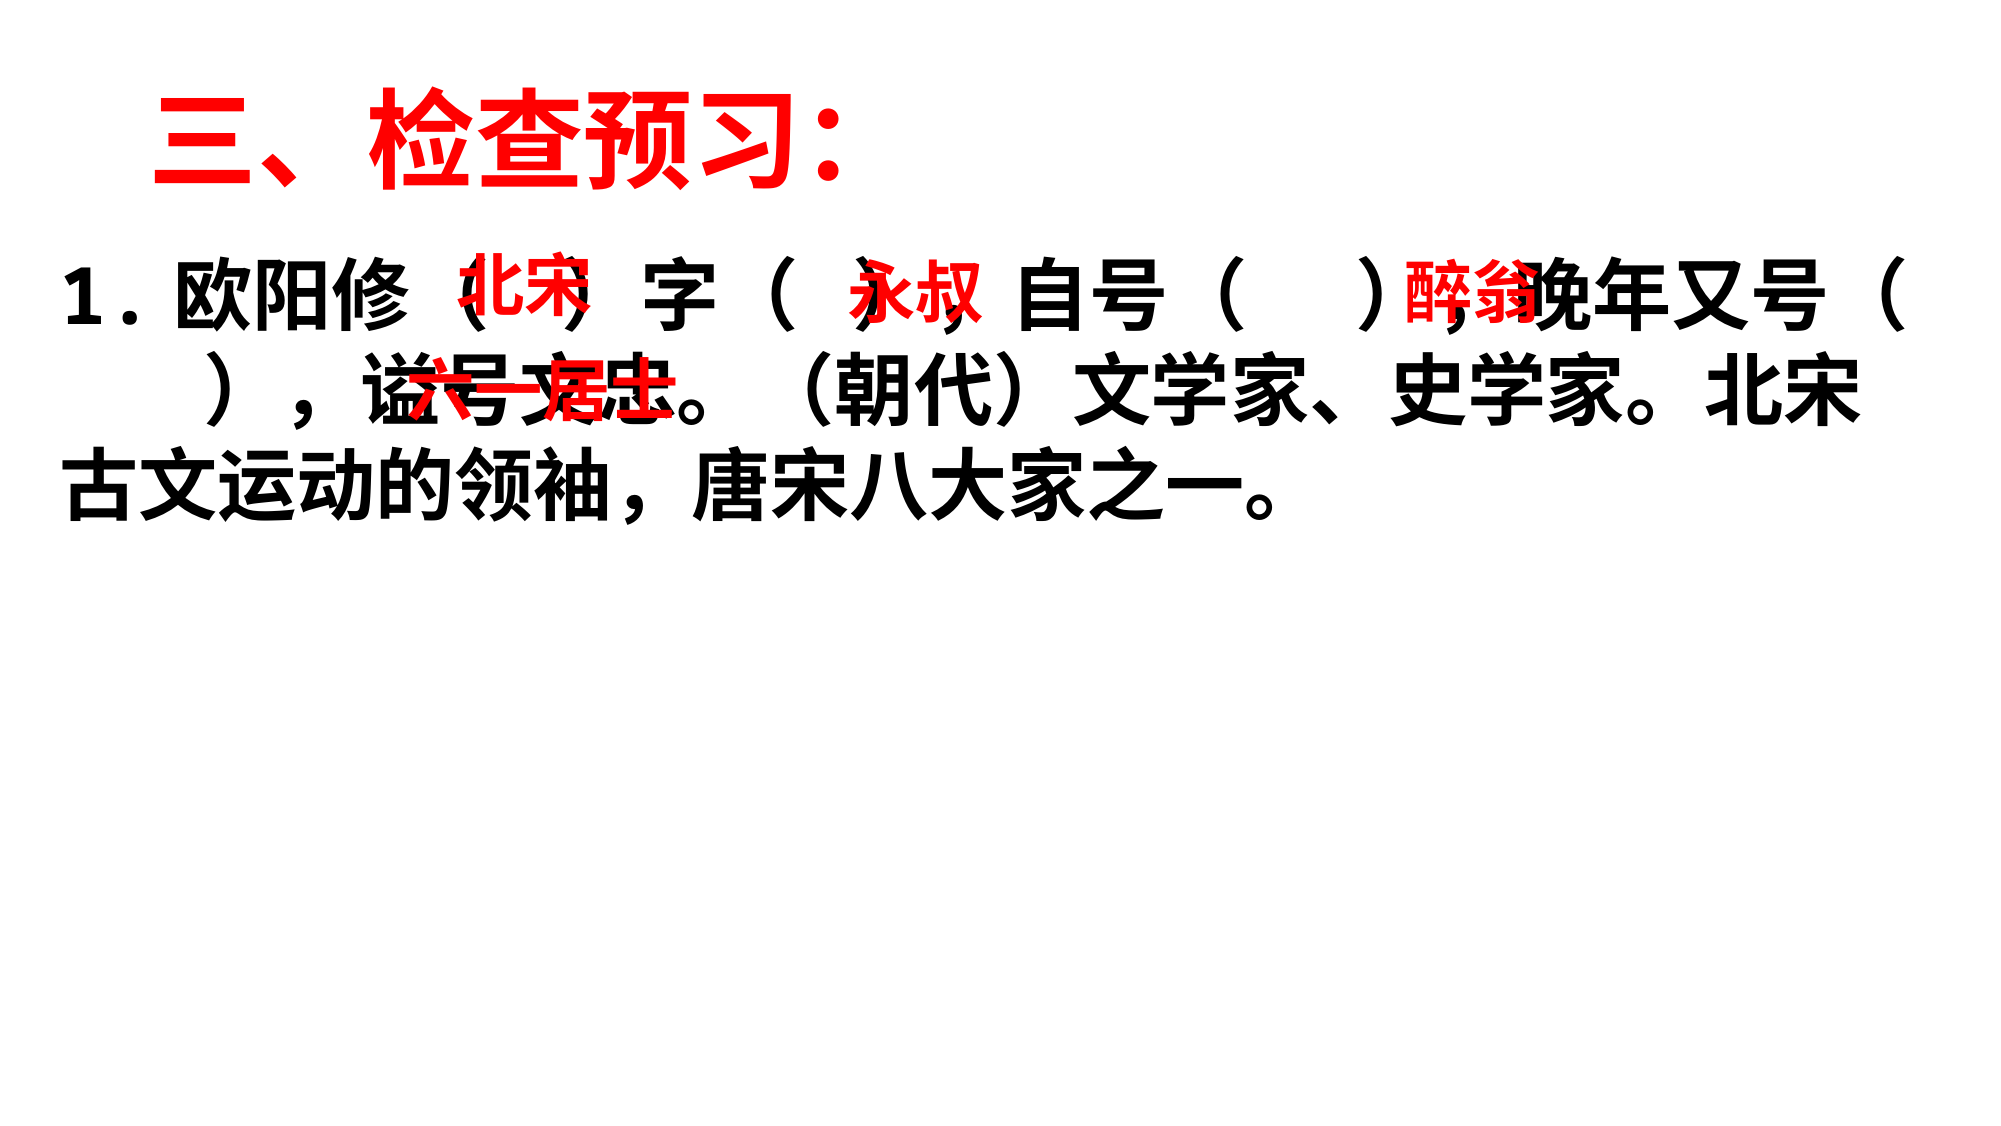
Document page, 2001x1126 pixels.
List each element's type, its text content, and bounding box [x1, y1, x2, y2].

text_box 醉翁 [1384, 238, 1589, 341]
text_box 六一居士 [386, 337, 733, 440]
text_box 北宋 [436, 231, 614, 334]
title 三、检查预习： [133, 78, 1635, 212]
text_box 1.欧阳修（ ）字（ ），自号（ ），晚年又号（ ），谥号文忠。（朝代）文学家、史学家。北宋古文运动的领袖，唐宋八大家之一。 [39, 235, 1946, 636]
text_box 永叔 [826, 238, 1048, 341]
